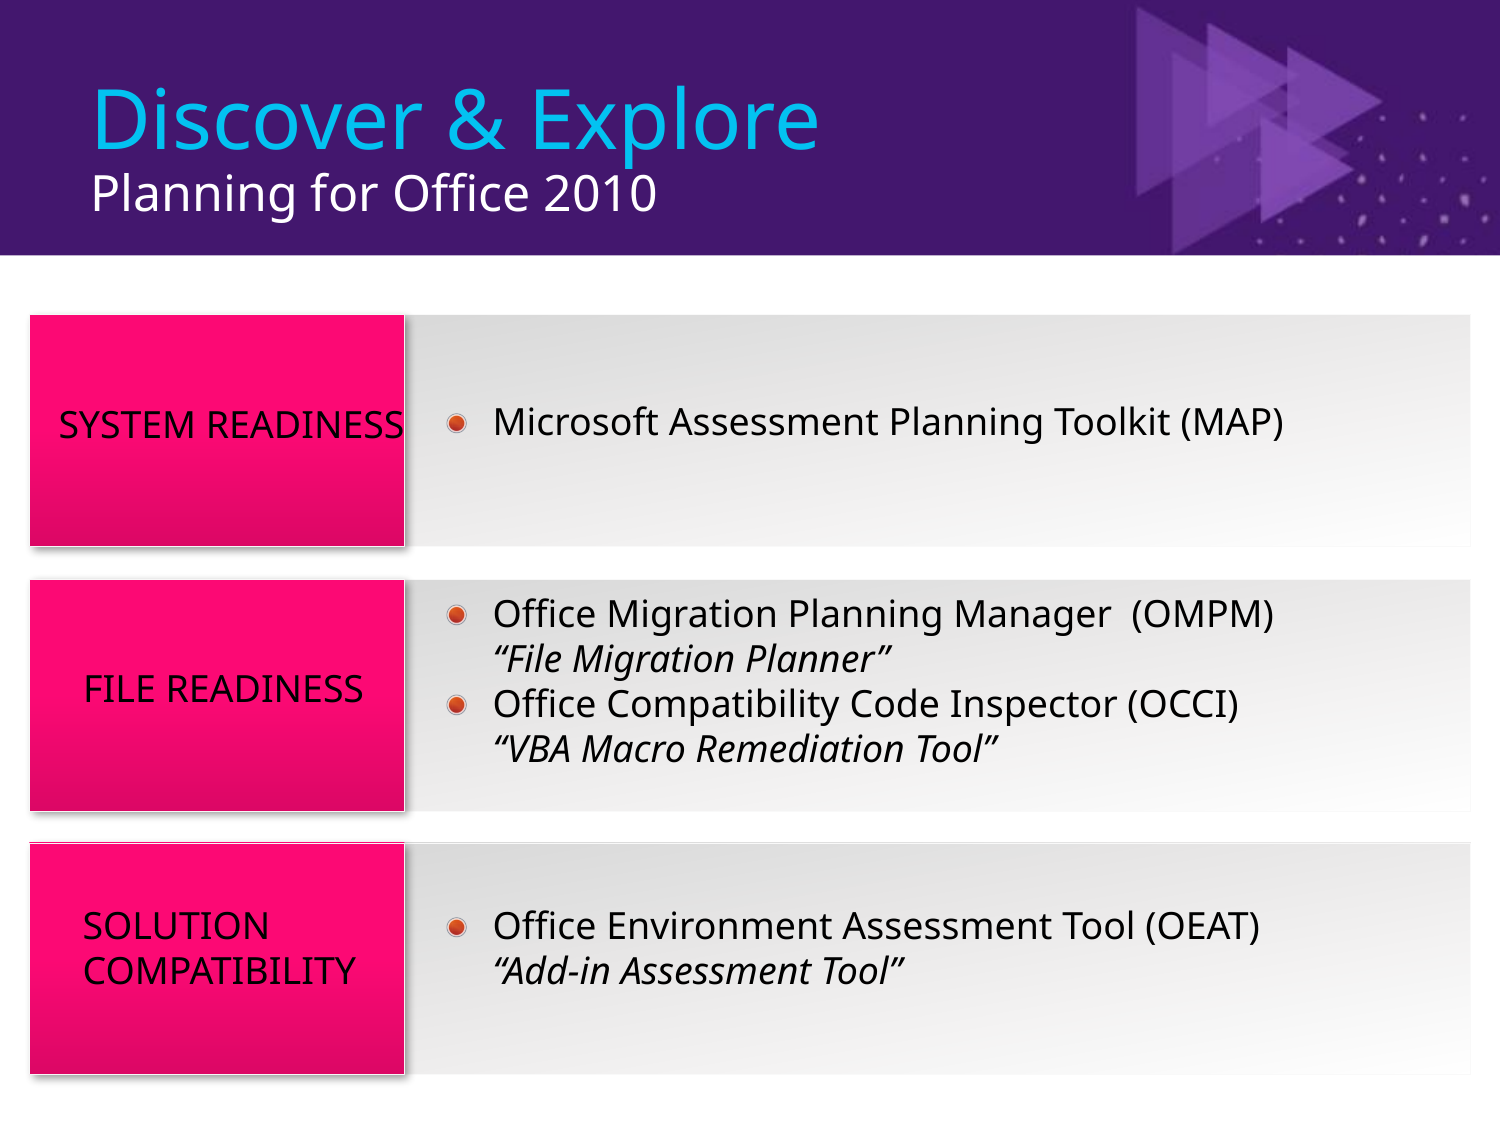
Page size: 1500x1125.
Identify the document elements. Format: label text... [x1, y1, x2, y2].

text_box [29, 314, 1471, 1075]
picture [0, 0, 1500, 255]
title Discover & Explore Planning for Office 2010 [75, 56, 1425, 244]
